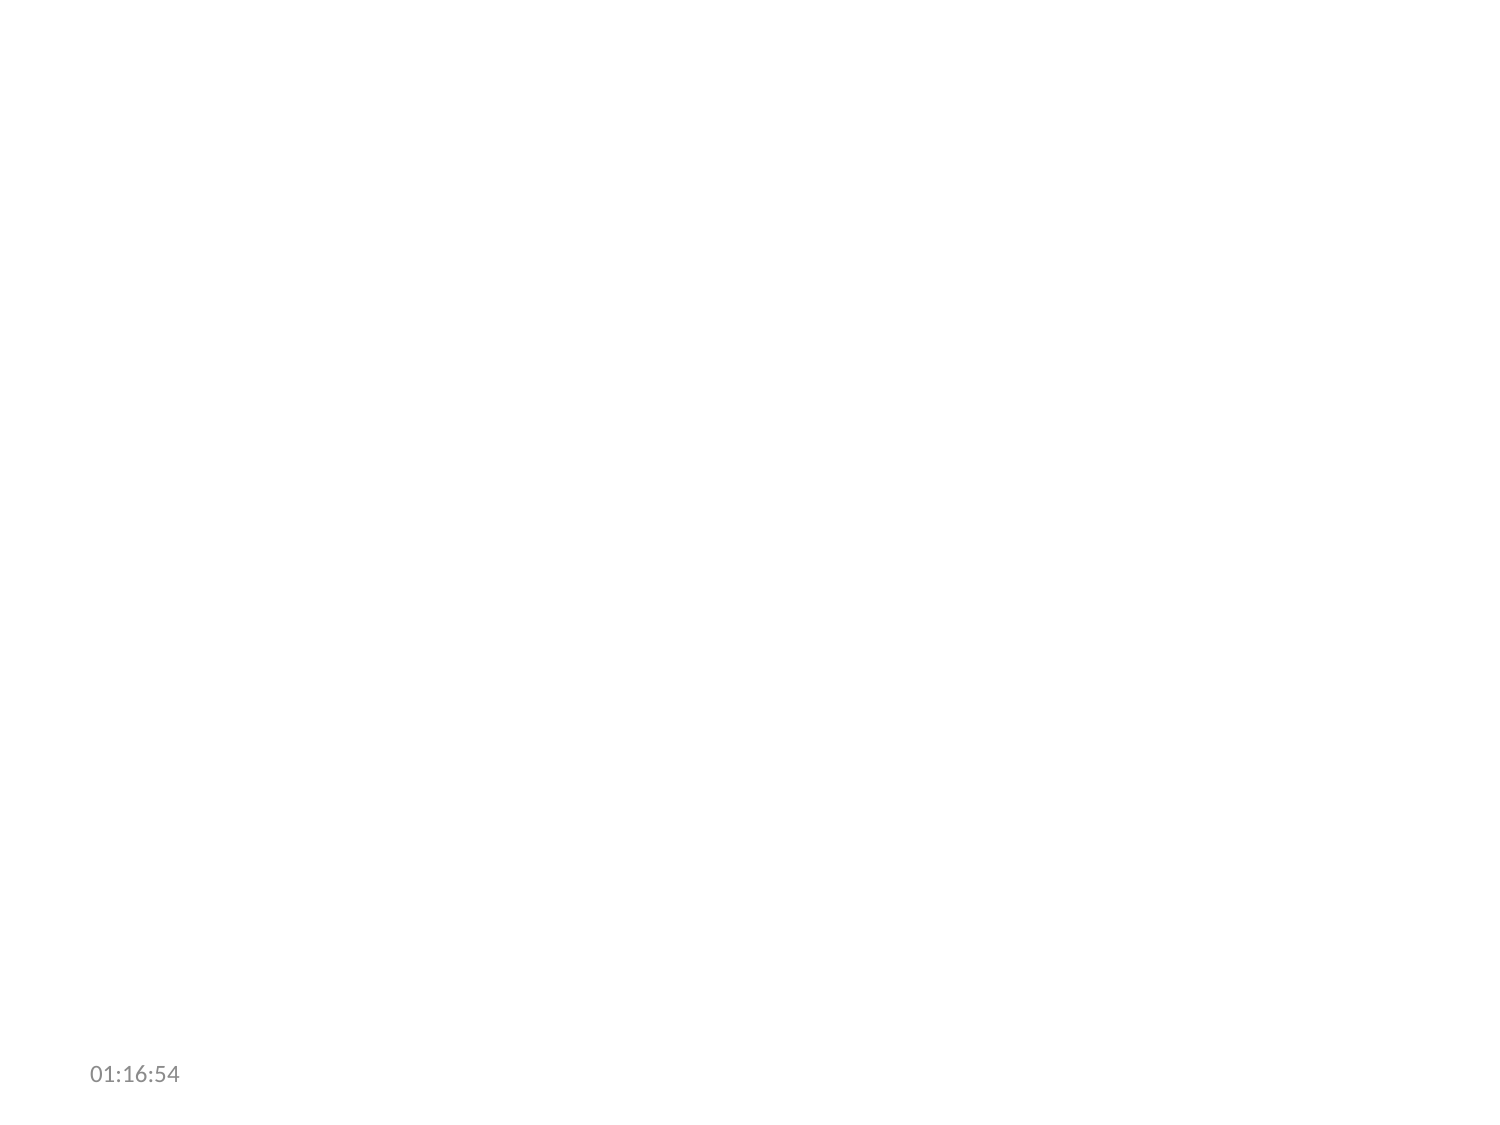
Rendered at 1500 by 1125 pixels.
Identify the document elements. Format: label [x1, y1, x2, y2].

slide_number [75, 1042, 425, 1103]
